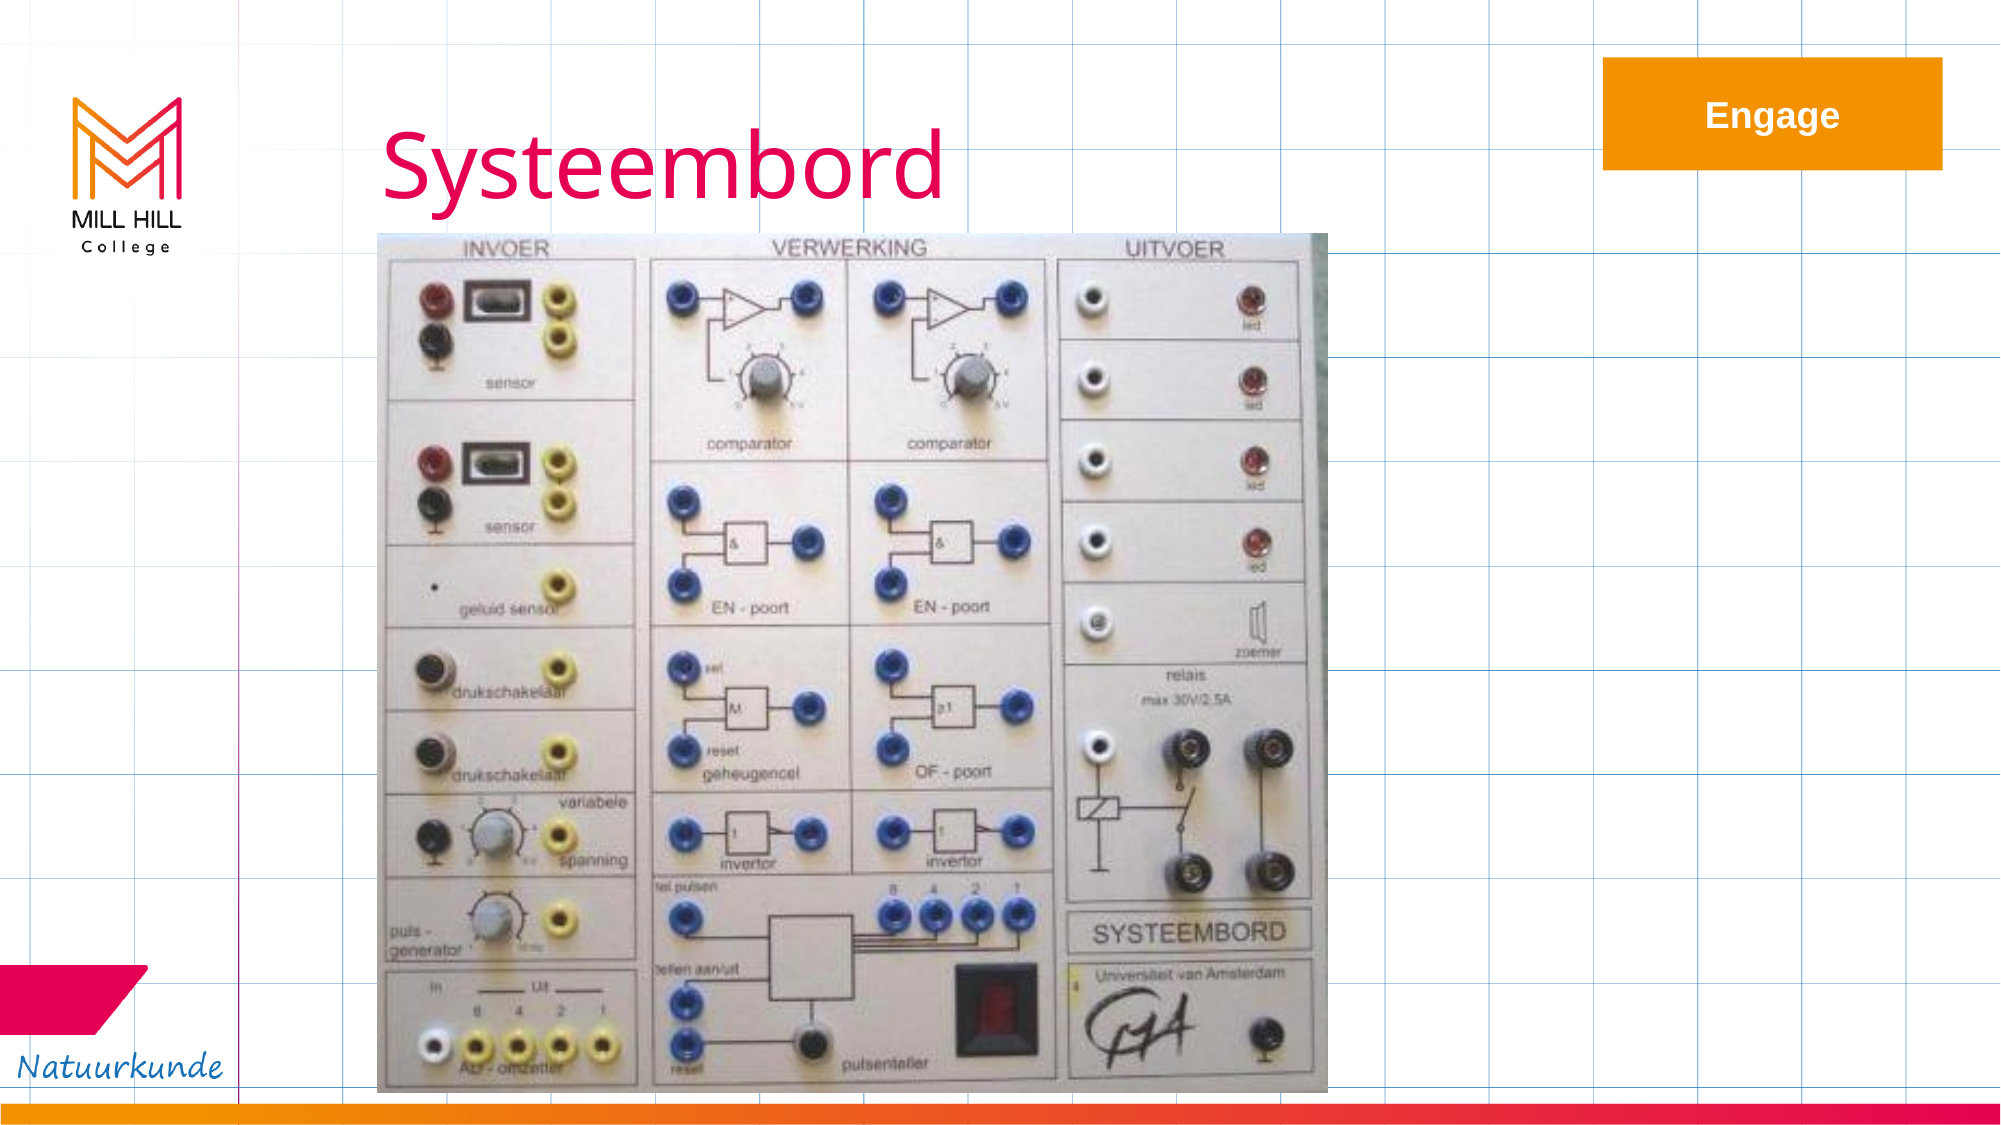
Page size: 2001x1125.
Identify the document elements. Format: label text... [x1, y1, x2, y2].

picture [0, 0, 2001, 1125]
title Systeembord [366, 59, 1884, 278]
text_box Engage [1598, 53, 1947, 175]
